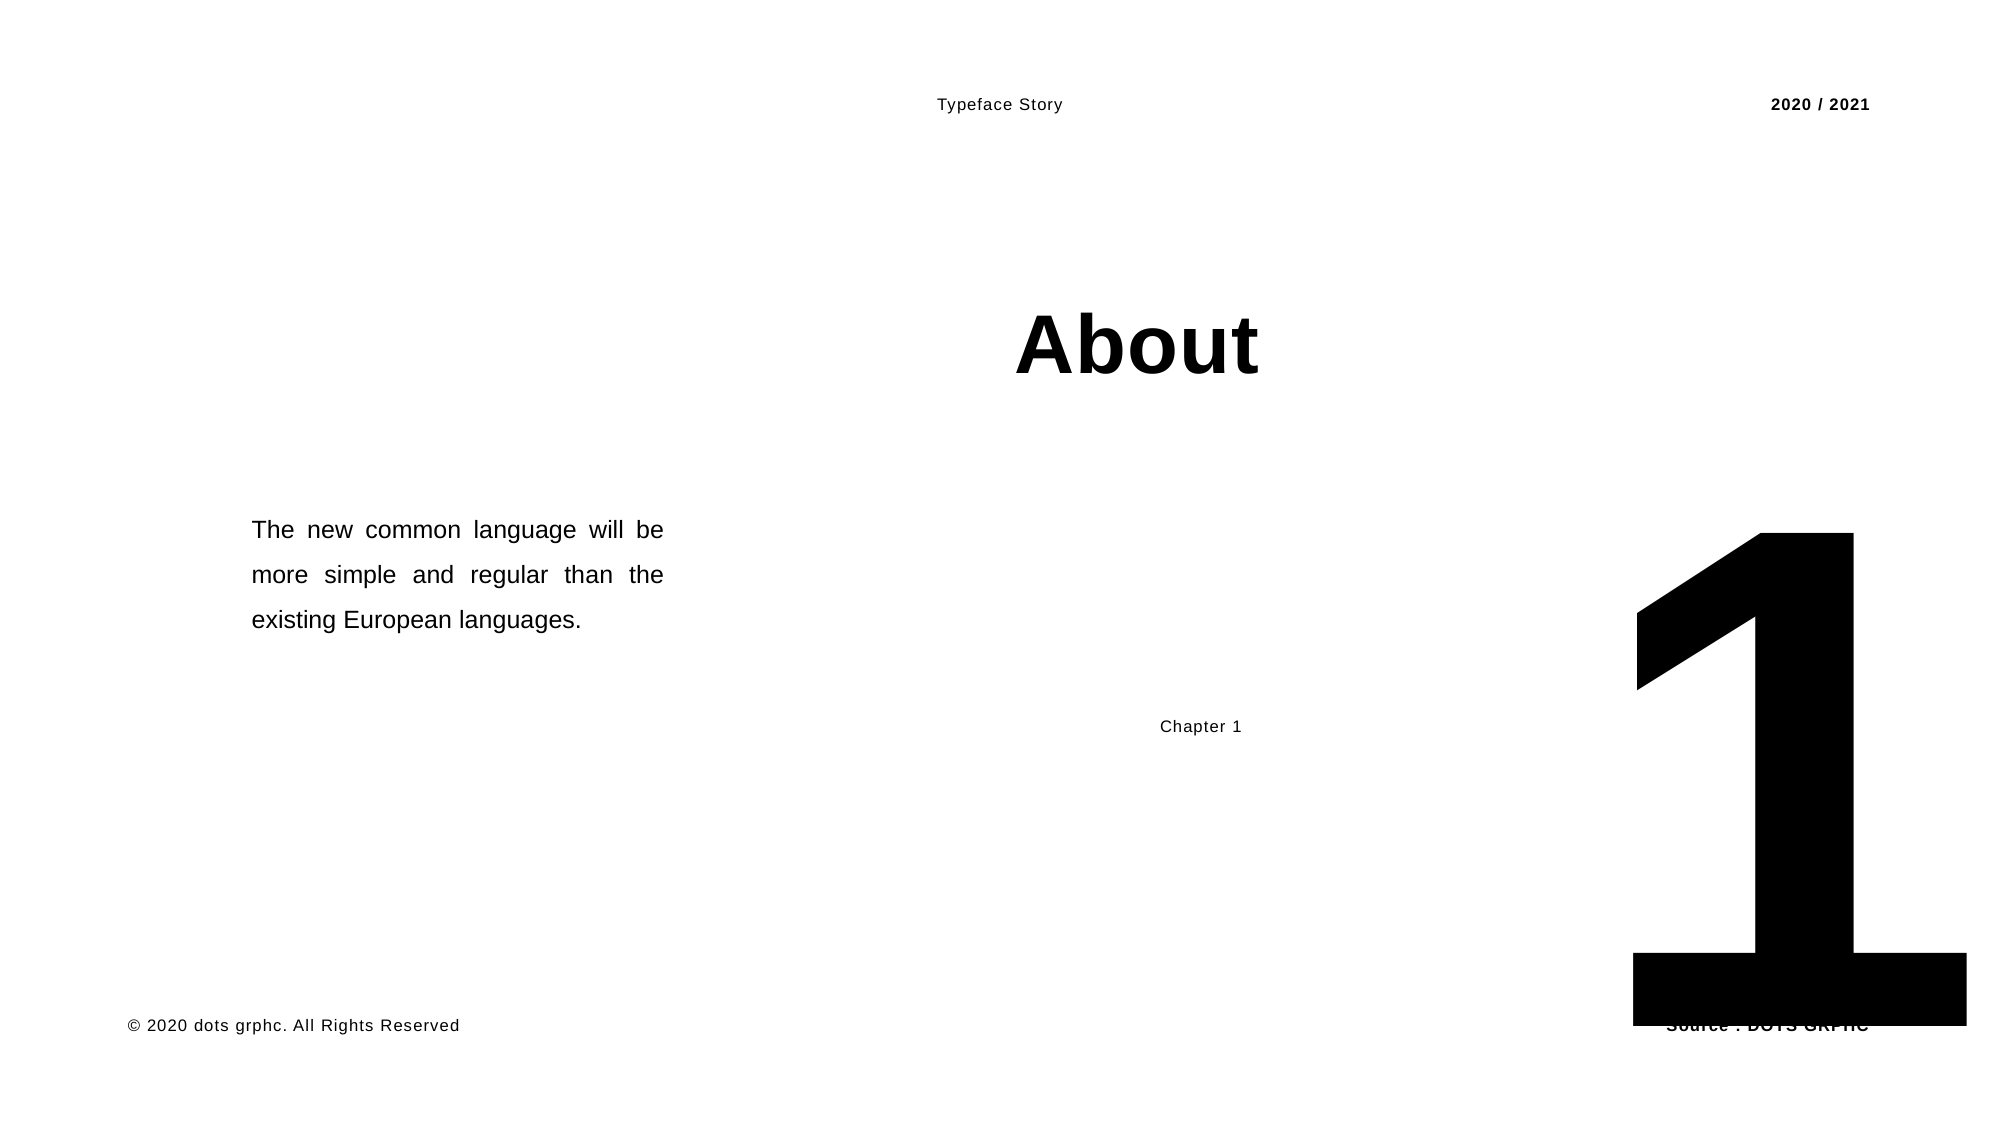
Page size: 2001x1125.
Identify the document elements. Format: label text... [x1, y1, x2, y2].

text_box Source : DOTS GRPHC [1538, 1007, 1884, 1042]
text_box © 2020 dots grphc. All Rights Reserved [113, 1007, 490, 1043]
text_box Typeface Story [881, 86, 1119, 122]
text_box The new common language will be more simple and regular than the existing European languages. [236, 491, 680, 642]
text_box Chapter 1 [1019, 708, 1257, 744]
text_box 1 [1574, 302, 1952, 1125]
text_box 2020 / 2021 [1688, 86, 1885, 122]
text_box About [999, 282, 1276, 398]
